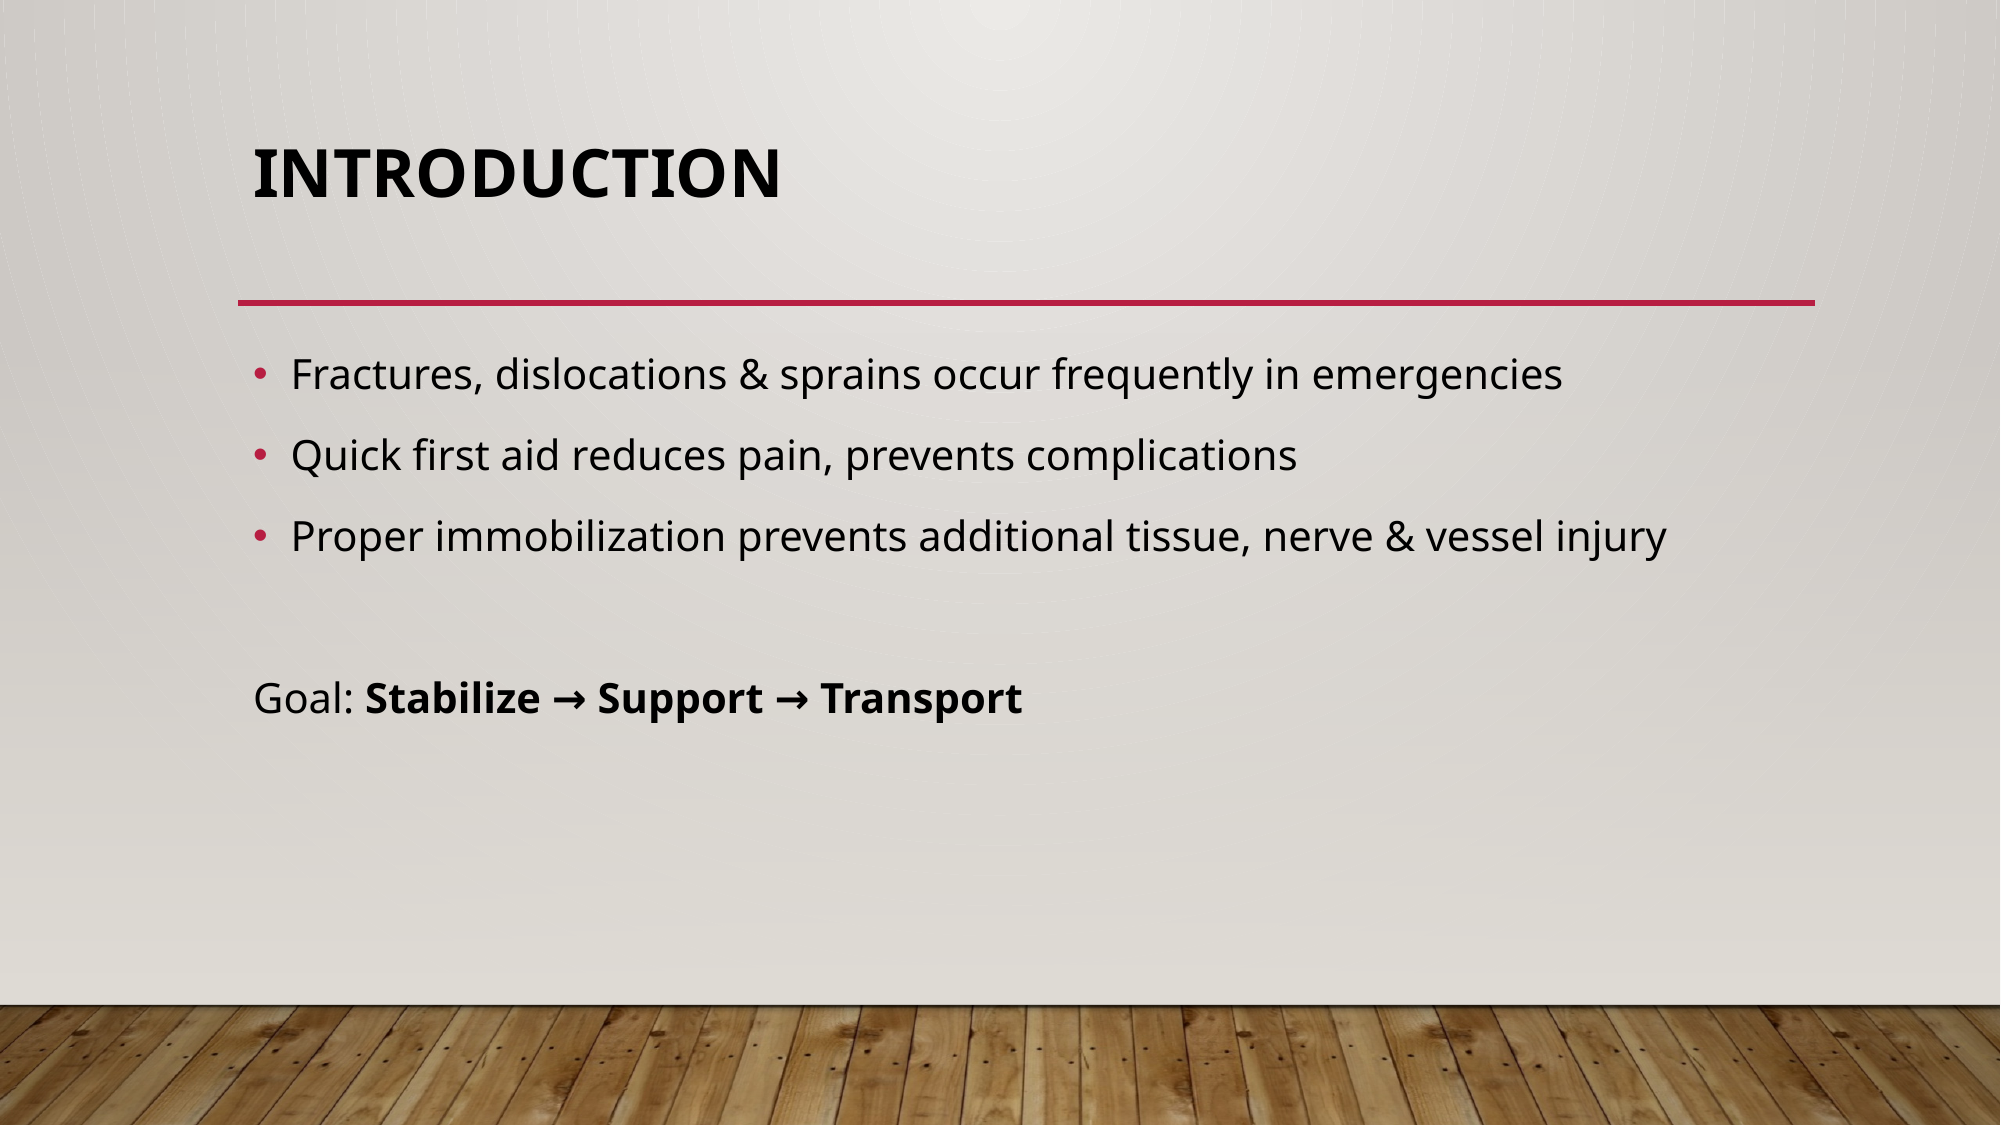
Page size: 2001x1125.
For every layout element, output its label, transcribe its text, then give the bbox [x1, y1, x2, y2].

list Fractures, dislocations & sprains occur frequently in emergencies Quick first aid reduces pain, prevents complications Proper immobilization prevents additional tissue, nerve & vessel injury Goal: Stabilize → Support → Transport [238, 330, 1814, 897]
title Introduction [238, 131, 1814, 305]
picture [0, 1005, 2000, 1125]
